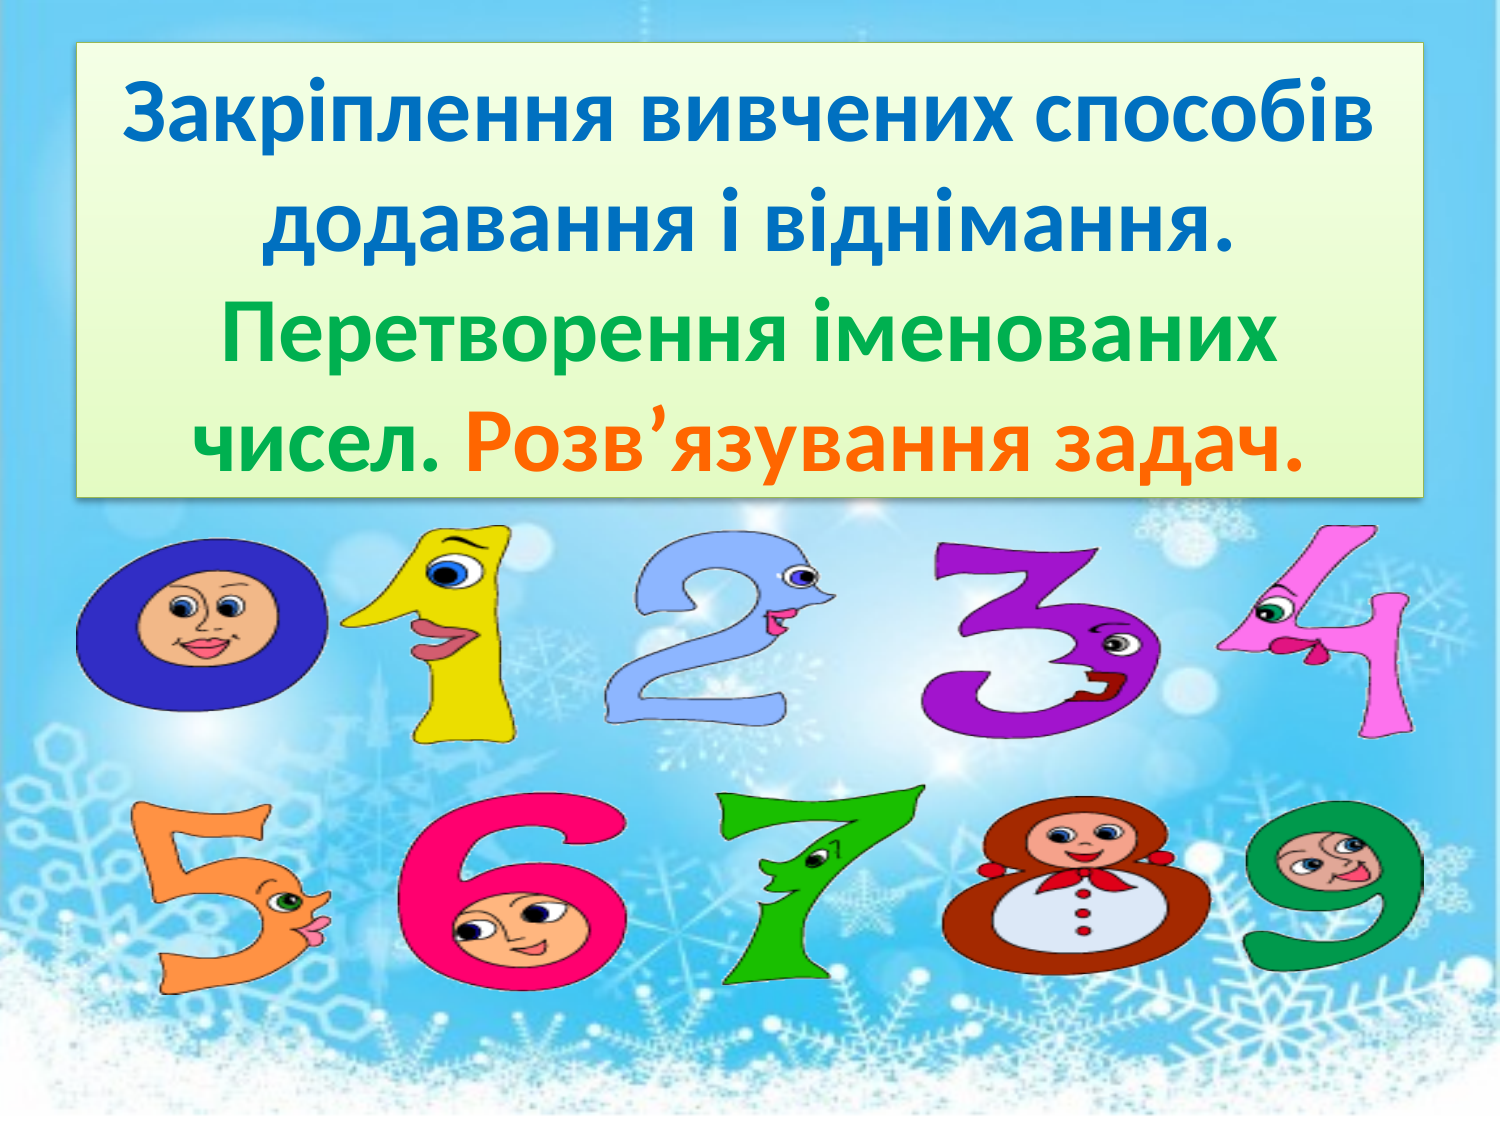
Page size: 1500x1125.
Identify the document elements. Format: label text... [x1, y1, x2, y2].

text_box Закріплення вивчених способів додавання і віднімання. Перетворення іменованих чисел. Розв’язування задач. [76, 42, 1424, 498]
picture [0, 0, 1500, 1125]
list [76, 525, 1424, 995]
